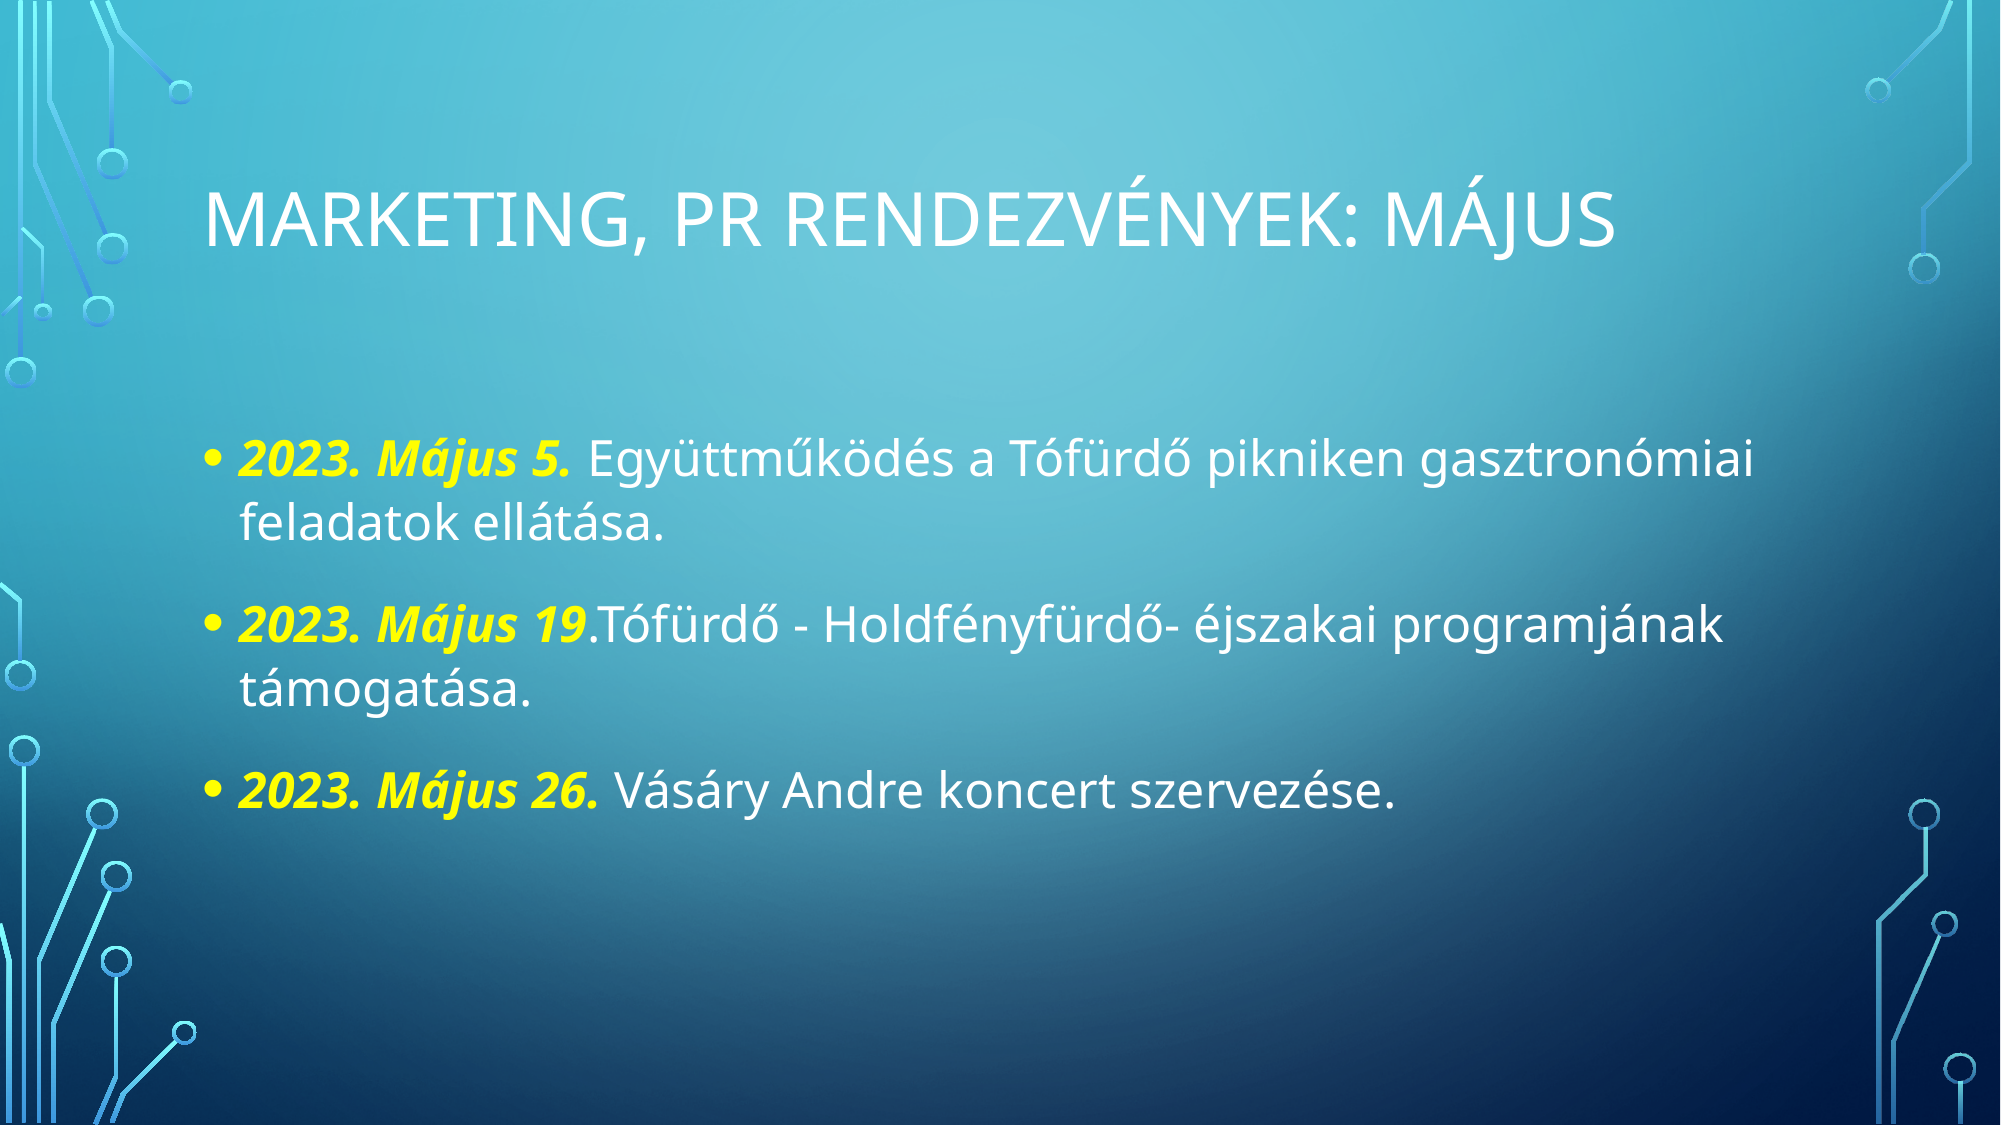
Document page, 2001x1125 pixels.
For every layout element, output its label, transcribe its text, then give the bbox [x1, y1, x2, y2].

title Marketing, Pr rendezvények: Május [187, 101, 1813, 344]
list 2023. Május 5. Együttműködés a Tófürdő pikniken gasztronómiai feladatok ellátása. 2023. Május 19.Tófürdő - Holdfényfürdő- éjszakai programjának támogatása. 2023. Május 26. Vásáry Andre koncert szervezése. [187, 414, 1813, 876]
